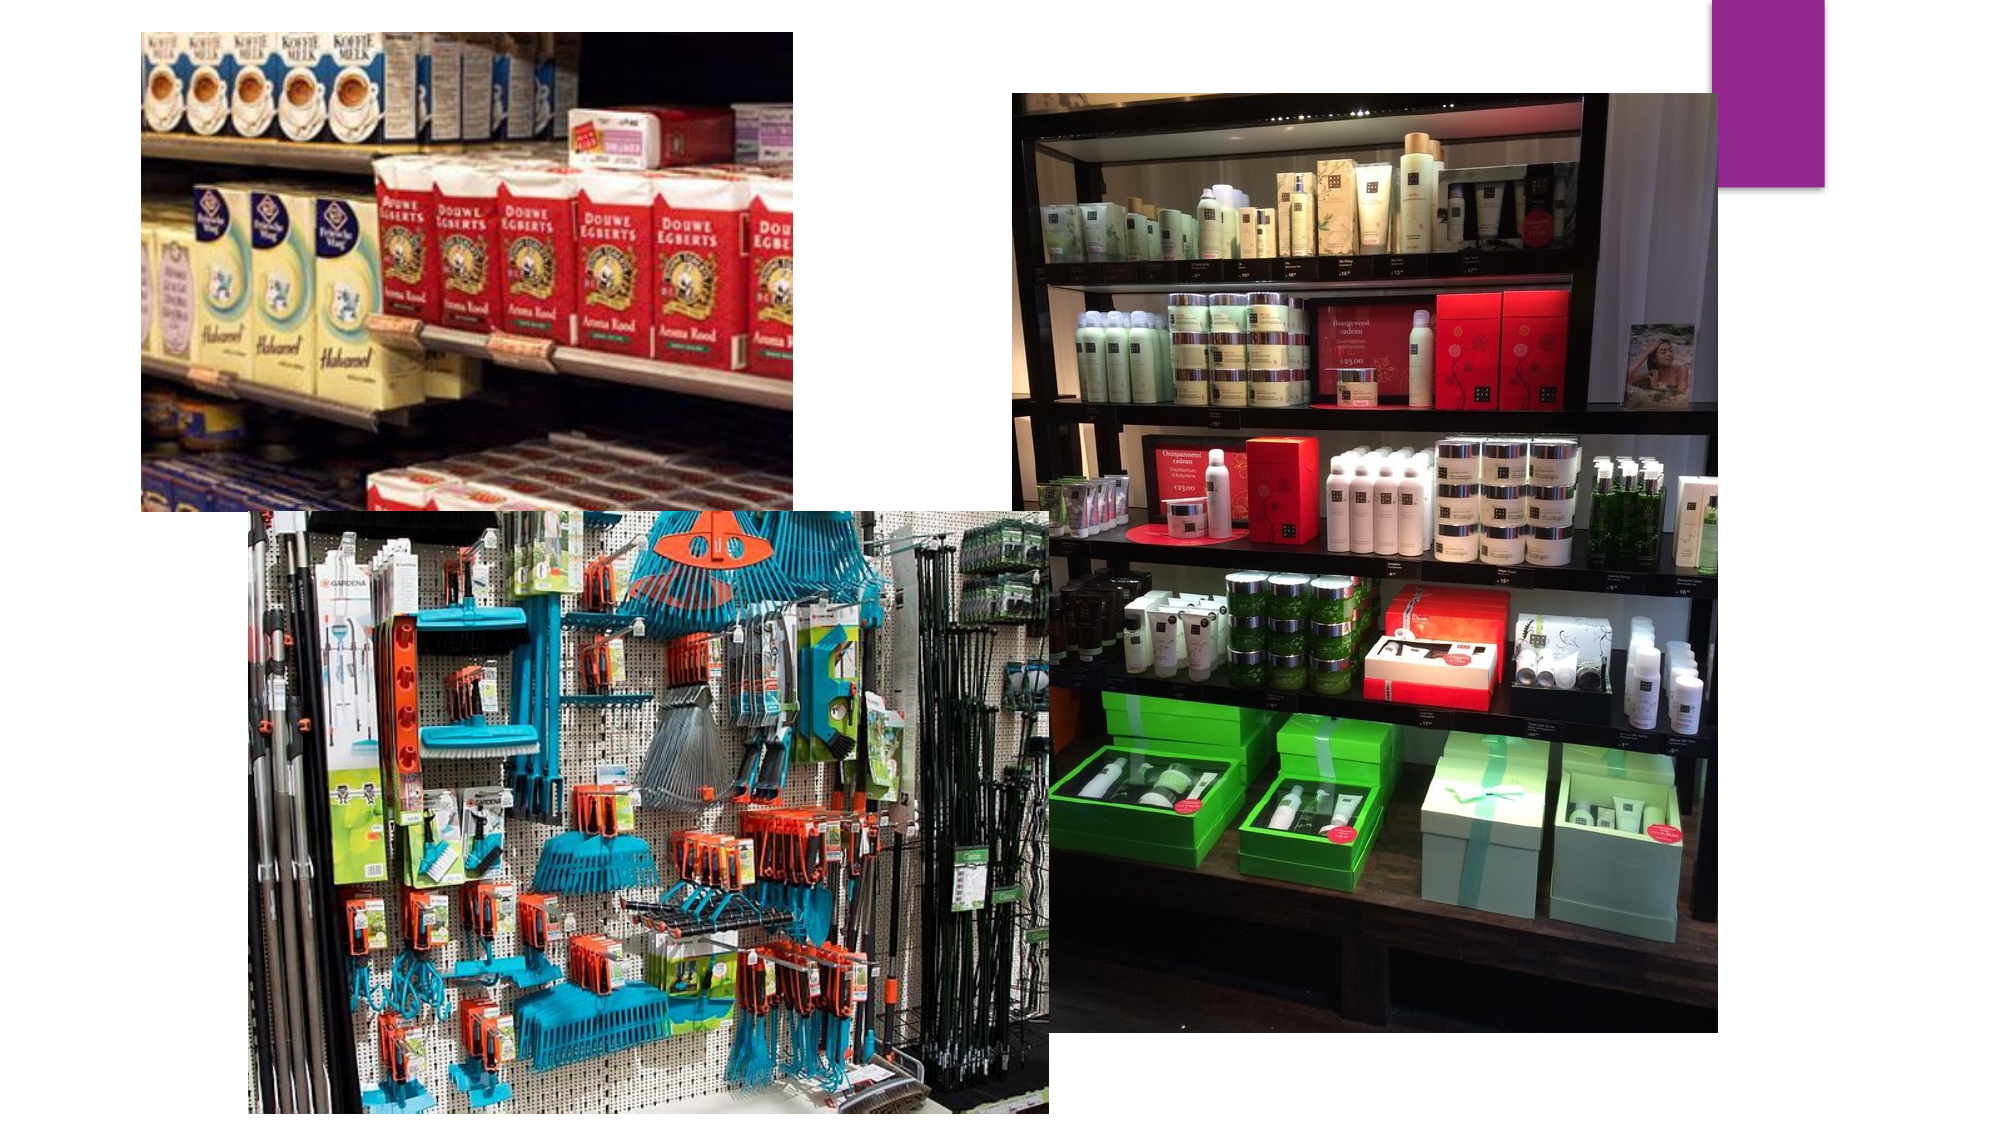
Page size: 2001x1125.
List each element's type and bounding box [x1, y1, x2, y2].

picture [141, 32, 1718, 1115]
